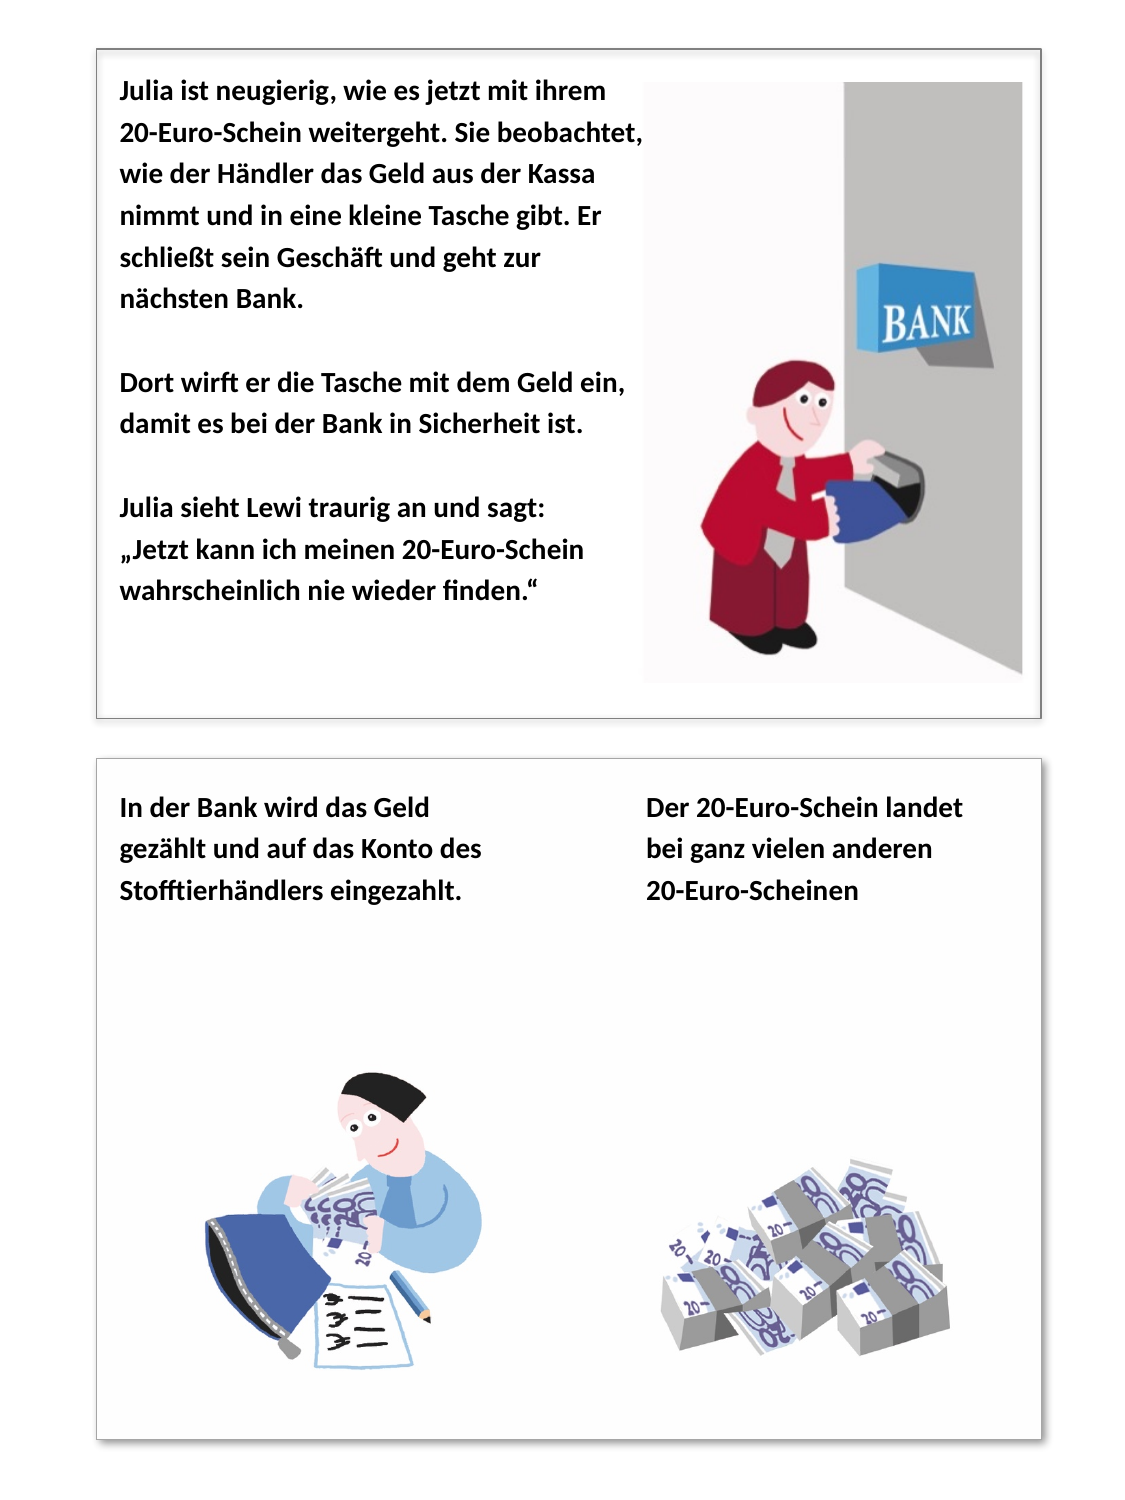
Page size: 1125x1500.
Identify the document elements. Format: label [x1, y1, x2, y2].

picture [96, 758, 1042, 1440]
picture [485, 82, 1097, 683]
text_box [96, 48, 1042, 719]
